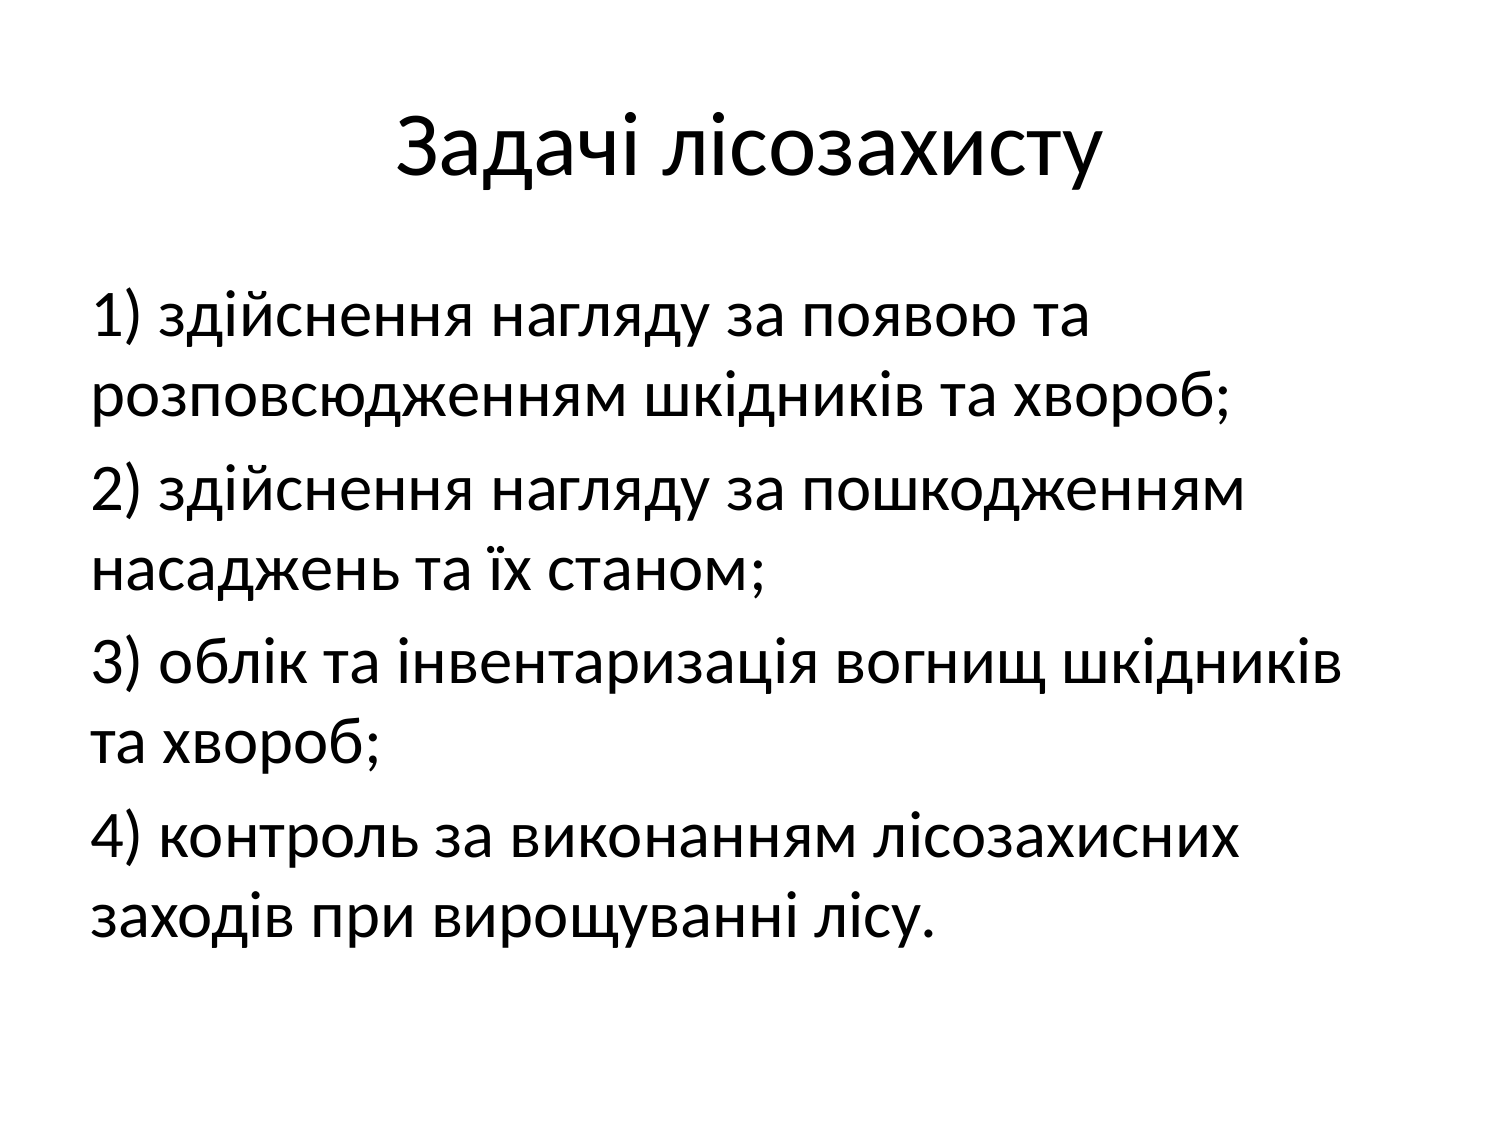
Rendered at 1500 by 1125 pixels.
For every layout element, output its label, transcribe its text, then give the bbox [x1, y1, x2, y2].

list 1) здійснення нагляду за появою та розповсюдженням шкідників та хвороб; 2) здійснення нагляду за пошкодженням насаджень та їх станом; 3) облік та інвентаризація вогнищ шкідників та хвороб; 4) контроль за виконанням лісозахисних заходів при вирощуванні лісу. [75, 262, 1425, 1005]
title Задачі лісозахисту [75, 45, 1425, 233]
